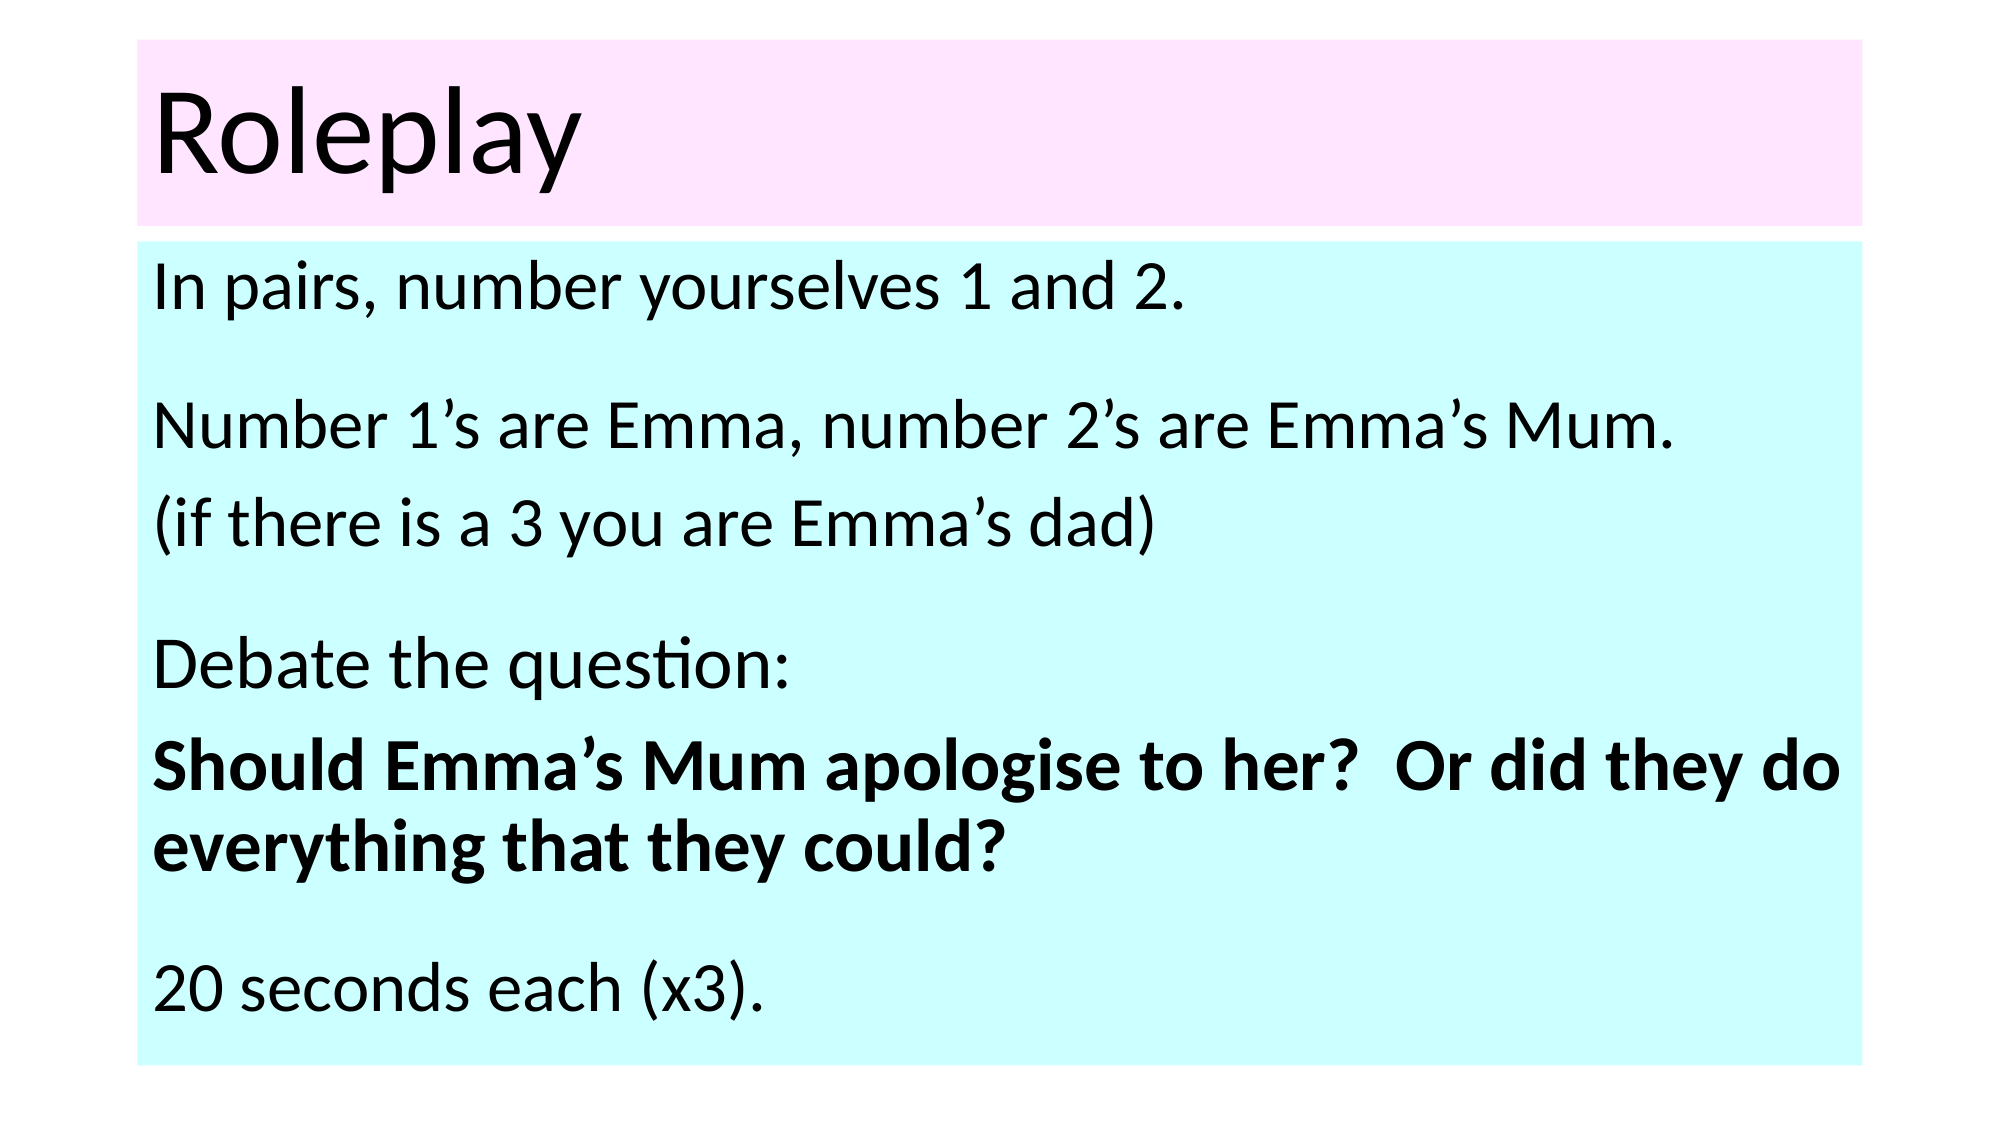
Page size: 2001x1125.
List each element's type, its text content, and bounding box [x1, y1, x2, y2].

list In pairs, number yourselves 1 and 2. Number 1’s are Emma, number 2’s are Emma’s Mum. (if there is a 3 you are Emma’s dad) Debate the question: Should Emma’s Mum apologise to her? Or did they do everything that they could? 20 seconds each (x3). [137, 241, 1863, 1066]
title Roleplay [137, 39, 1863, 226]
